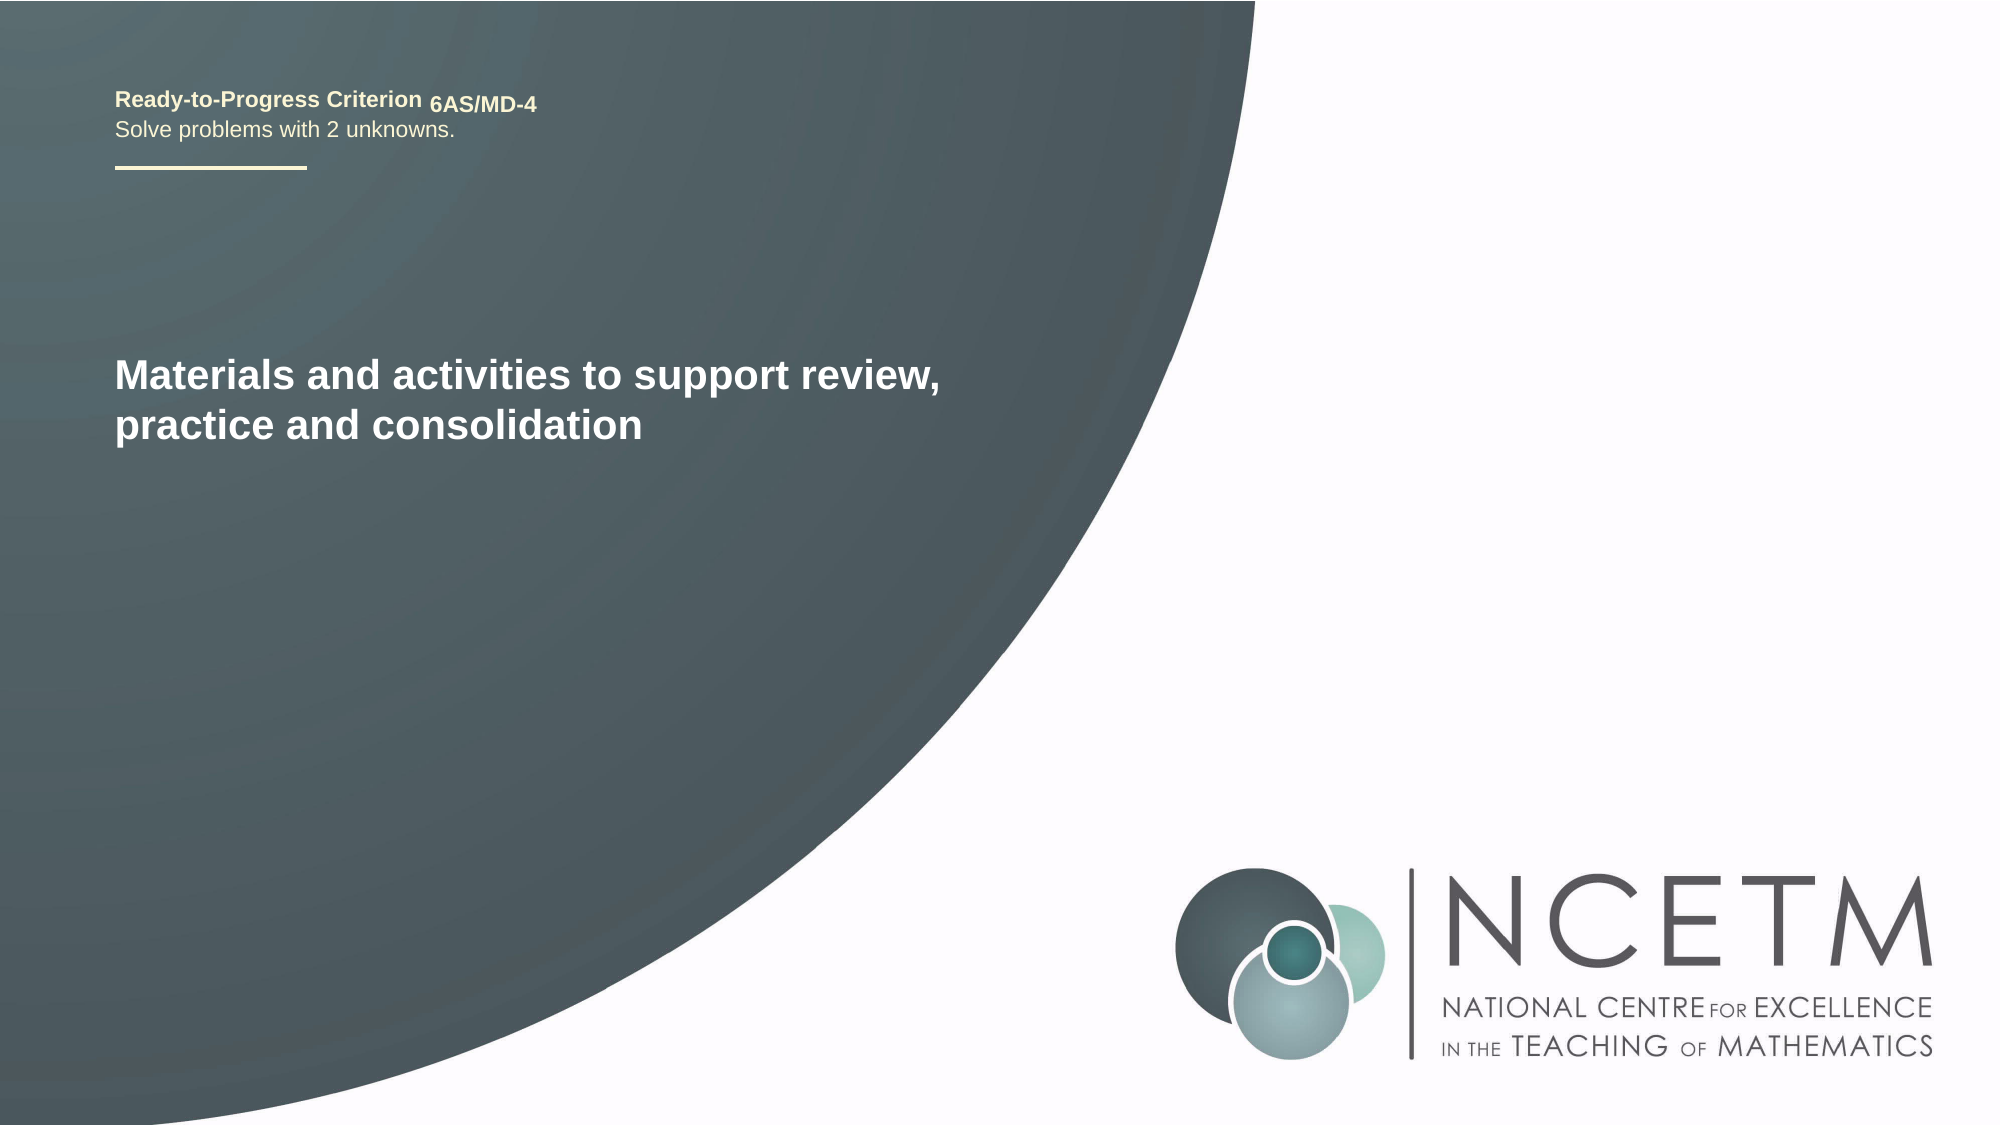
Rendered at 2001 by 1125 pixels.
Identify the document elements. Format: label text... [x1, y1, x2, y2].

list 6AS/MD-4 [414, 85, 611, 135]
list Solve problems with 2 unknowns. [99, 109, 1121, 160]
picture [0, 1, 2001, 1125]
